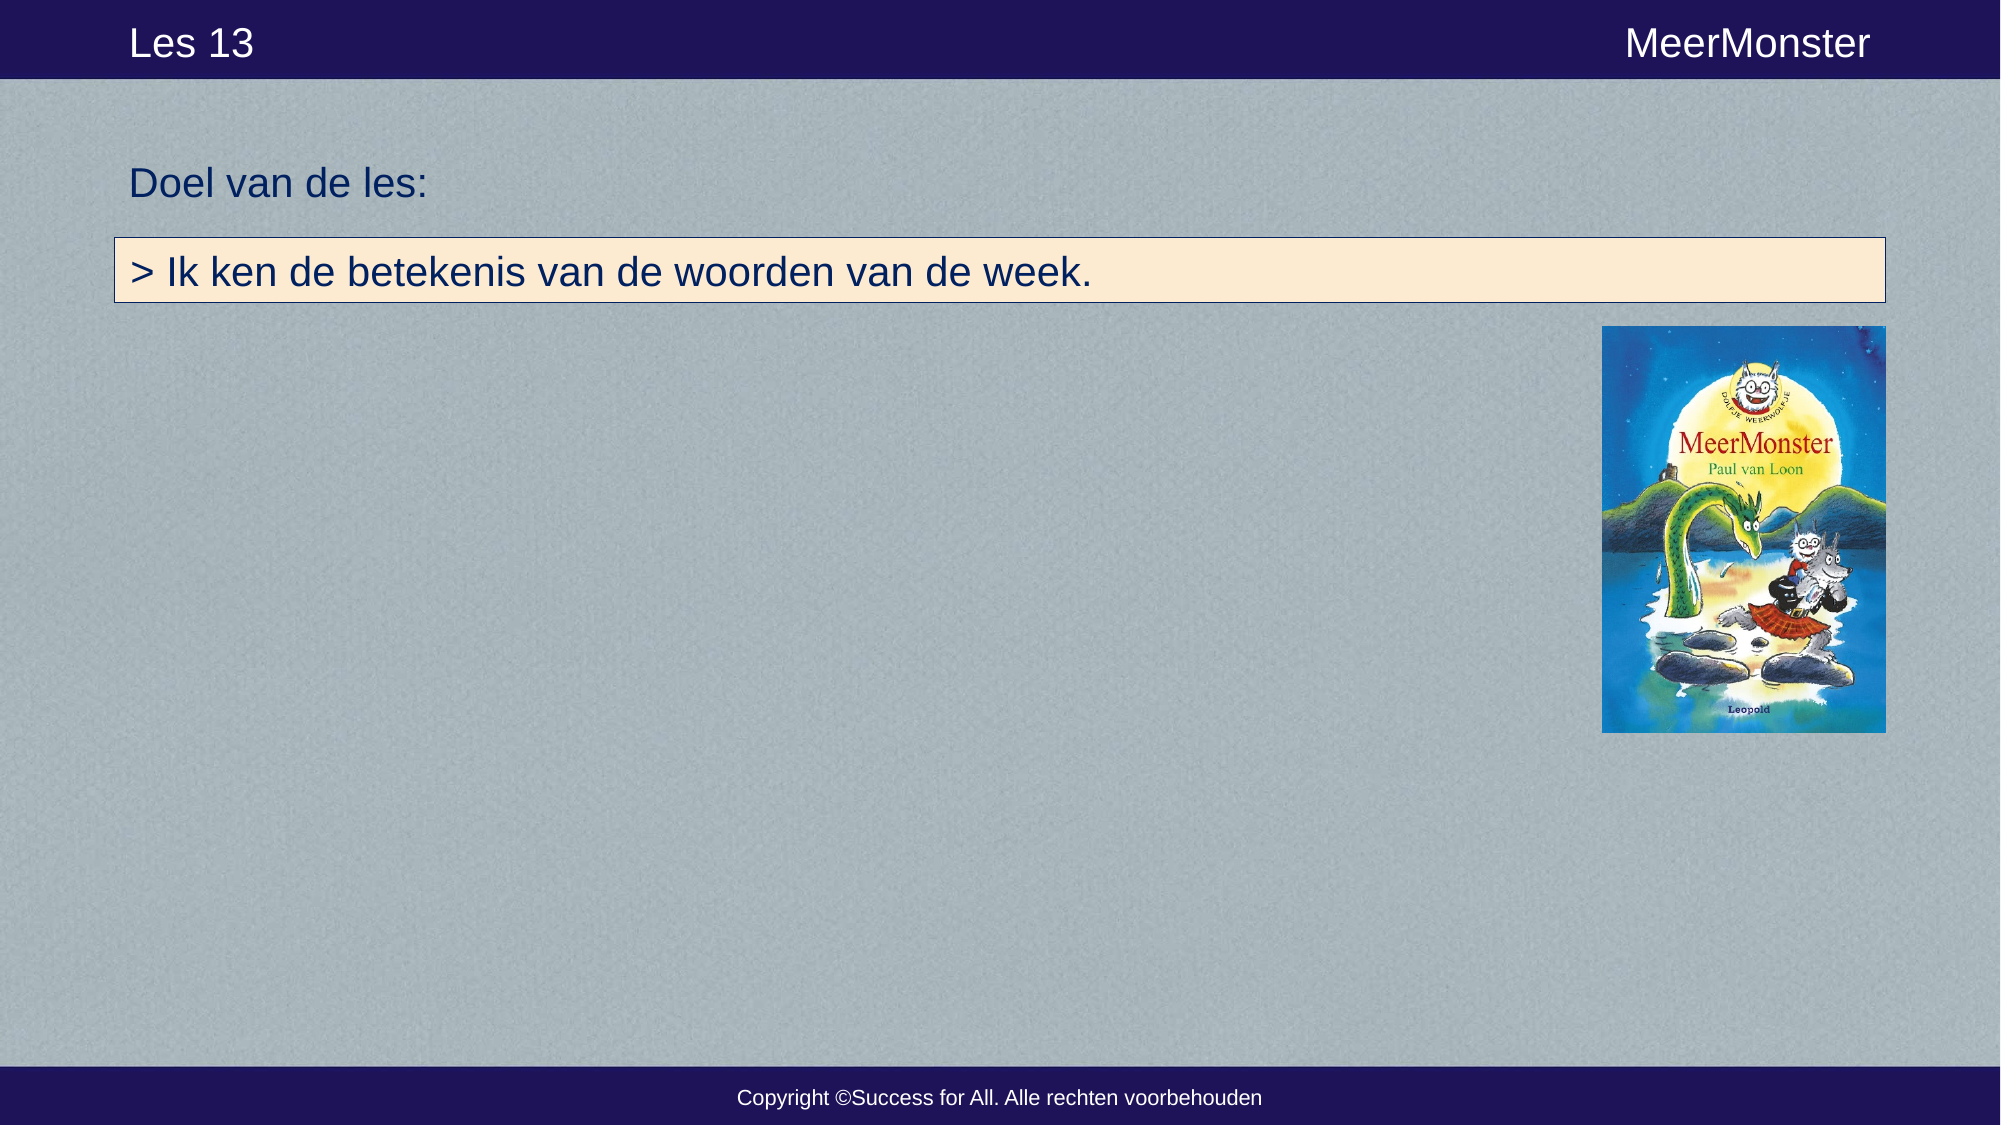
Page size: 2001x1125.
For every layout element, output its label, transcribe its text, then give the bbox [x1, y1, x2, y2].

picture [0, 0, 2001, 1125]
text_box MeerMonster [999, 8, 1886, 73]
text_box Les 13 [114, 8, 354, 73]
text_box > Ik ken de betekenis van de woorden van de week. [114, 237, 1886, 303]
text_box Doel van de les: [113, 148, 1635, 214]
text_box Copyright ©Success for All. Alle rechten voorbehouden [0, 1076, 2000, 1125]
